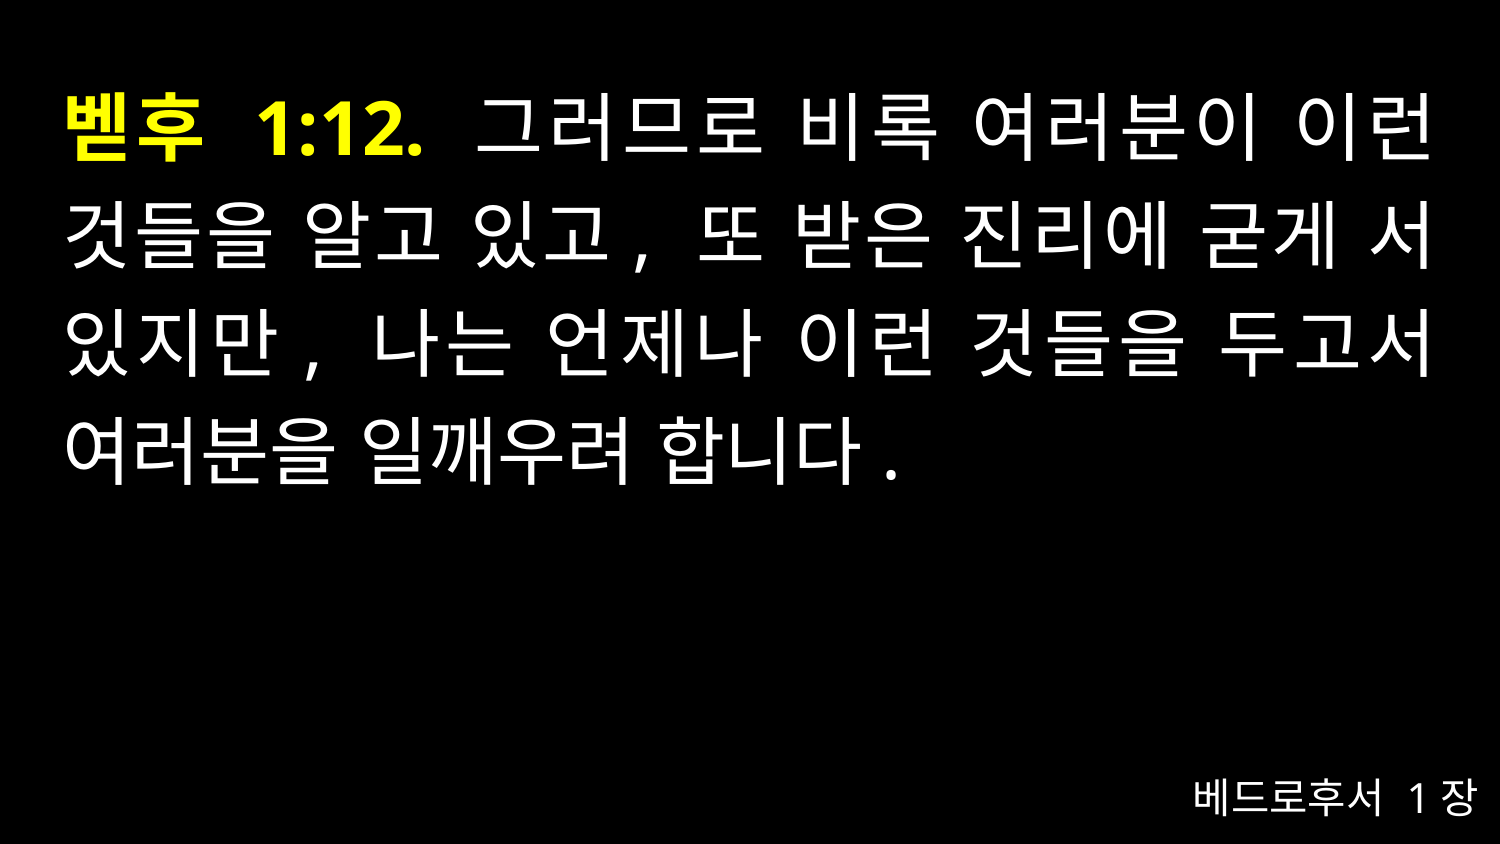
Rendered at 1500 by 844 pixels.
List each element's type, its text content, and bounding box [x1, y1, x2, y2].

subtitle 베드로후서 1장 [916, 770, 1500, 844]
title 벧후 1:12. 그러므로 비록 여러분이 이런 것들을 알고 있고, 또 받은 진리에 굳게 서 있지만, 나는 언제나 이런 것들을 두고서 여러분을 일깨우려 합니다. [0, 0, 1500, 844]
